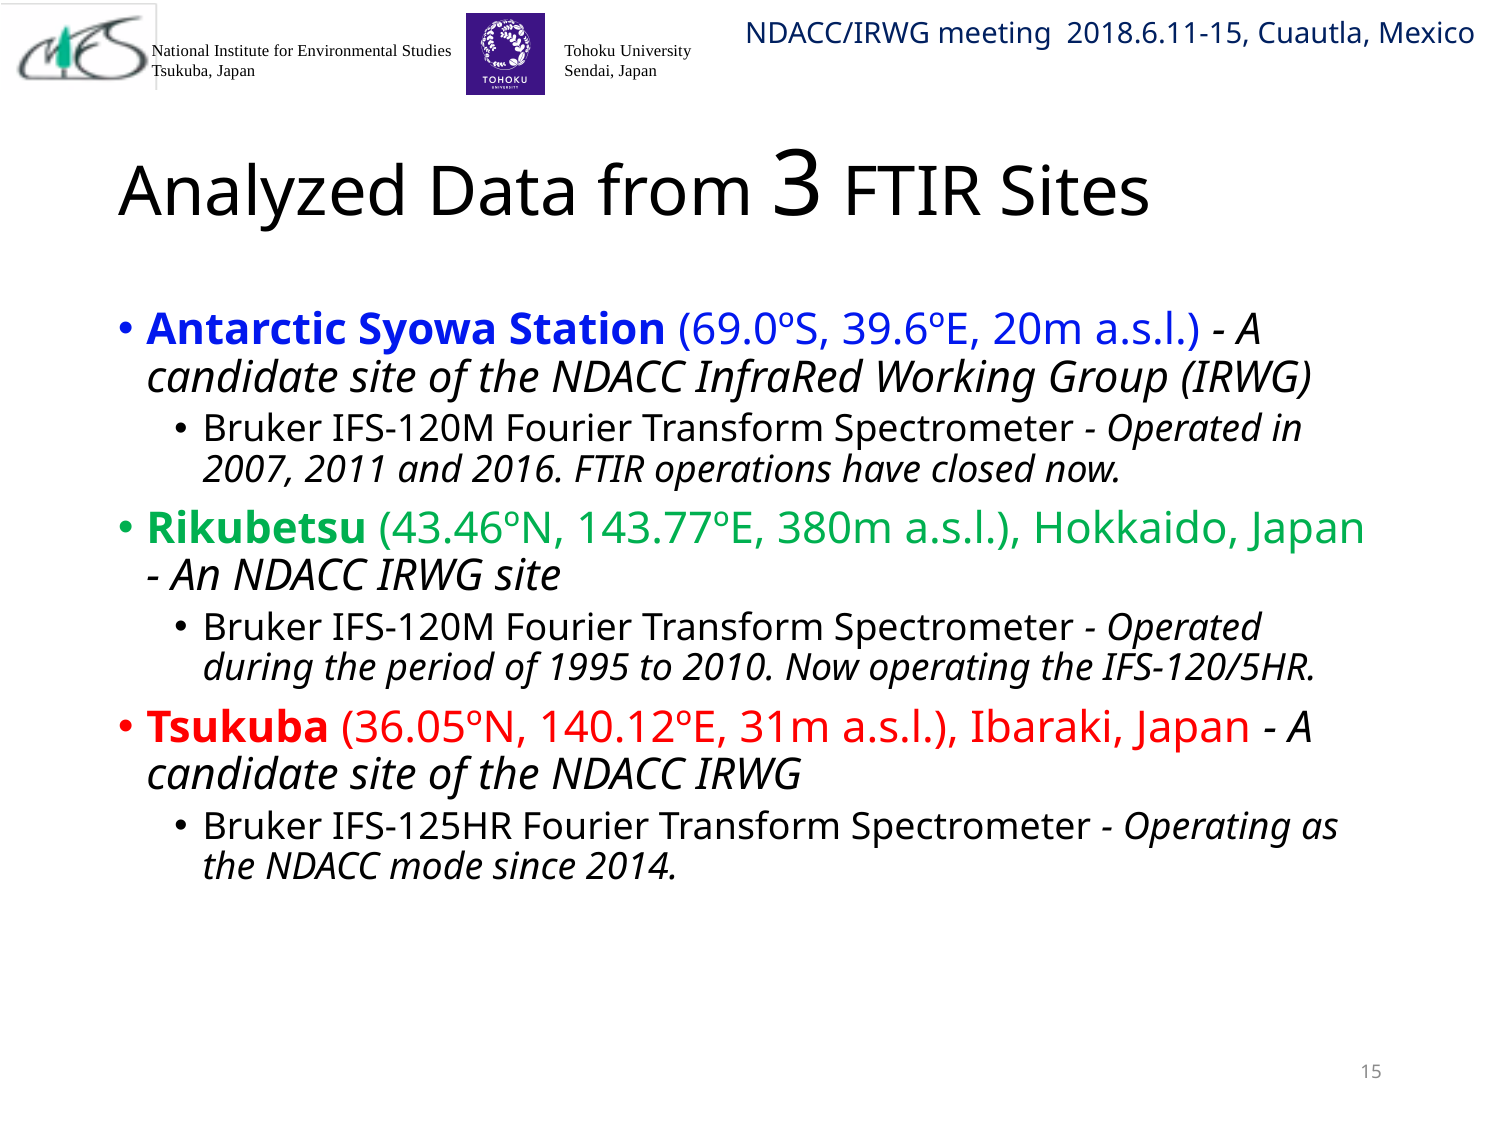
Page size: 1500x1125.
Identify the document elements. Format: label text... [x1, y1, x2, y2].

slide_number 15 [1059, 1042, 1397, 1103]
title Analyzed Data from 3 FTIR Sites [103, 94, 1397, 278]
list Antarctic Syowa Station (69.0ºS, 39.6ºE, 20m a.s.l.) - A candidate site of the NDACC InfraRed Working Group (IRWG) Bruker IFS-120M Fourier Transform Spectrometer - Operated in 2007, 2011 and 2016. FTIR operations have closed now. Rikubetsu (43.46ºN, 143.77ºE, 380m a.s.l.), Hokkaido, Japan - An NDACC IRWG site Bruker IFS-120M Fourier Transform Spectrometer - Operated during the period of 1995 to 2010. Now operating the IFS-120/5HR. Tsukuba (36.05ºN, 140.12ºE, 31m a.s.l.), Ibaraki, Japan - A candidate site of the NDACC IRWG Bruker IFS-125HR Fourier Transform Spectrometer - Operating as the NDACC mode since 2014. [103, 299, 1397, 1014]
picture [1, 2, 160, 90]
picture [466, 13, 545, 94]
